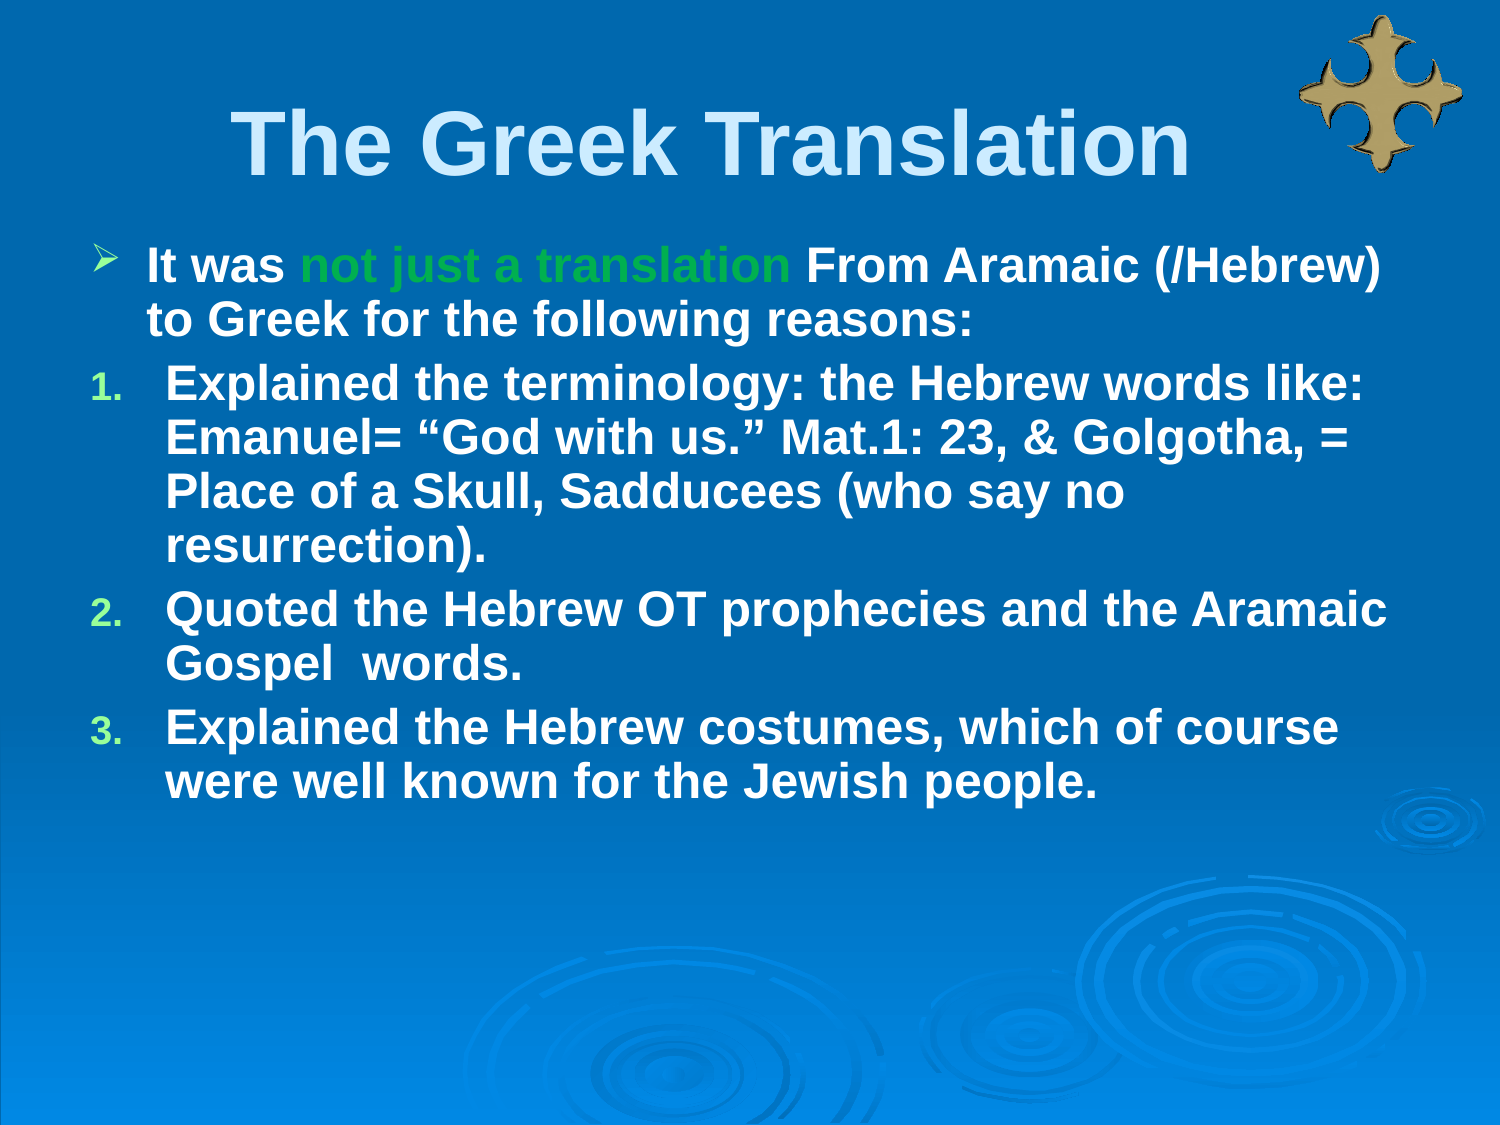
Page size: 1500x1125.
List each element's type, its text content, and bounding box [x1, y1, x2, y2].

list It was not just a translation From Aramaic (/Hebrew) to Greek for the following reasons: Explained the terminology: the Hebrew words like: Emanuel= “God with us.” Mat.1: 23, & Golgotha, = Place of a Skull, Sadducees (who say no resurrection). Quoted the Hebrew OT prophecies and the Aramaic Gospel words. Explained the Hebrew costumes, which of course were well known for the Jewish people. [74, 231, 1426, 1036]
picture [1293, 0, 1471, 188]
title The Greek Translation [0, 45, 1426, 233]
